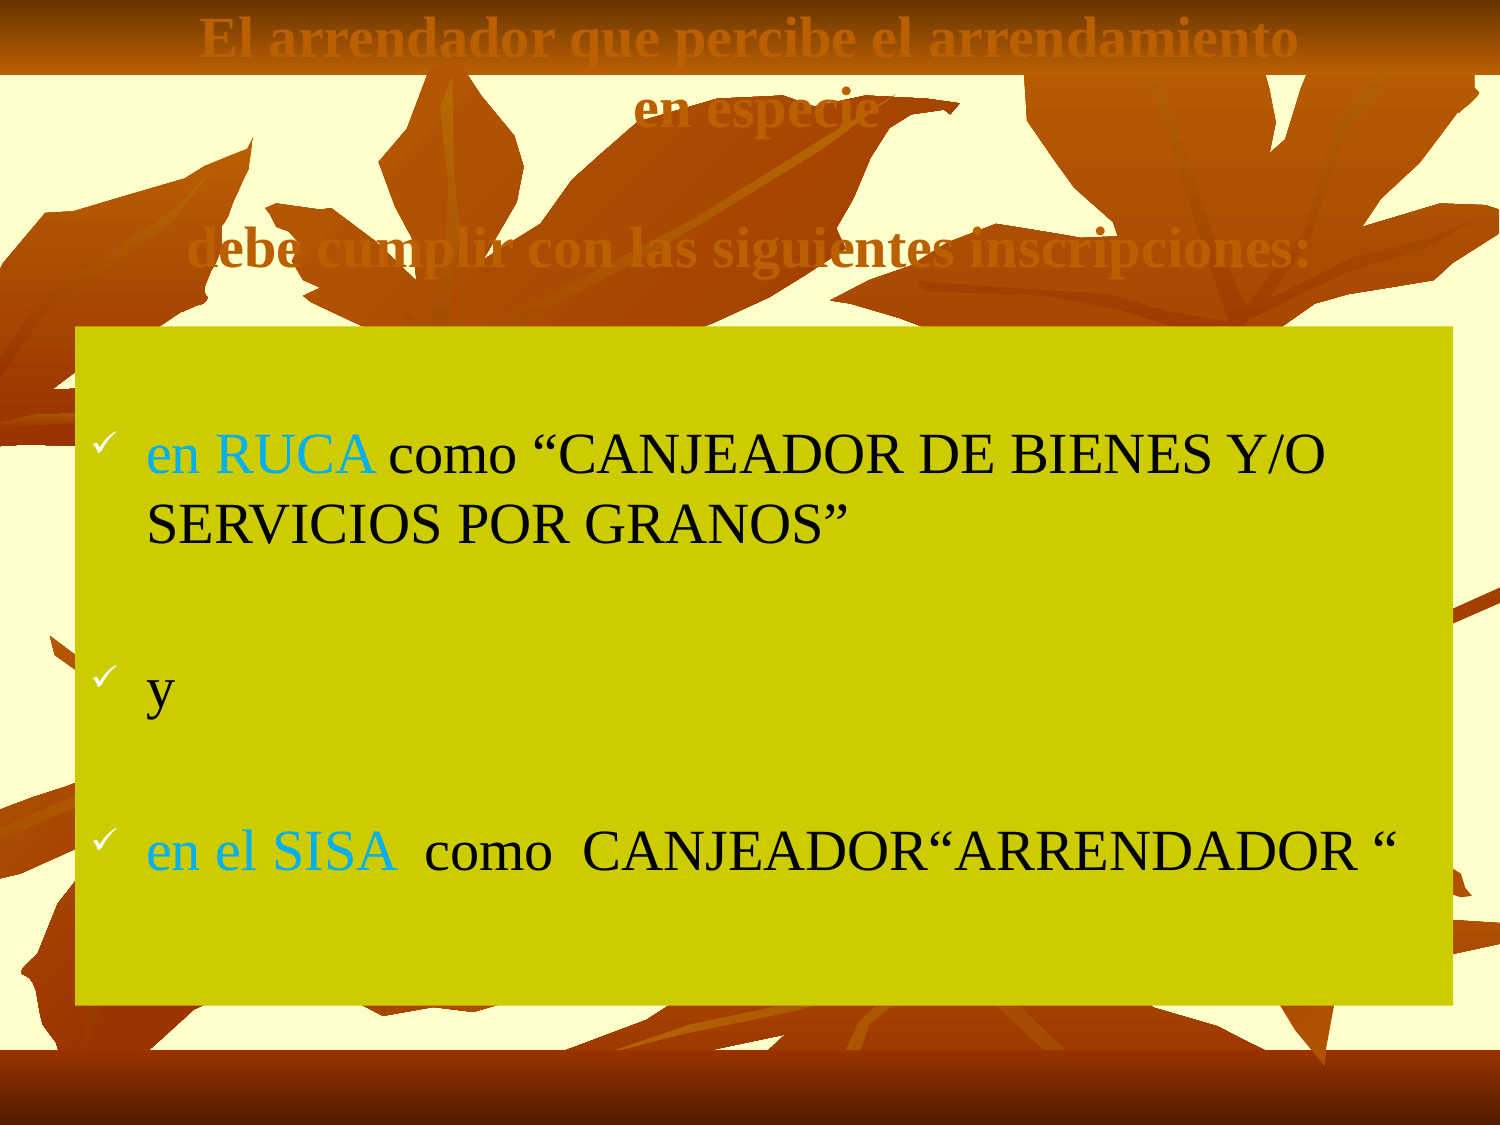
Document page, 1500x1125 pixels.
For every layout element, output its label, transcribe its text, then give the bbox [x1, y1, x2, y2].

list en RUCA como “CANJEADOR DE BIENES Y/O SERVICIOS POR GRANOS” y en el SISA como CANJEADOR“ARRENDADOR “ [74, 326, 1454, 1006]
title El arrendador que percibe el arrendamiento en especie debe cumplir con las siguientes inscripciones: [74, 45, 1426, 234]
